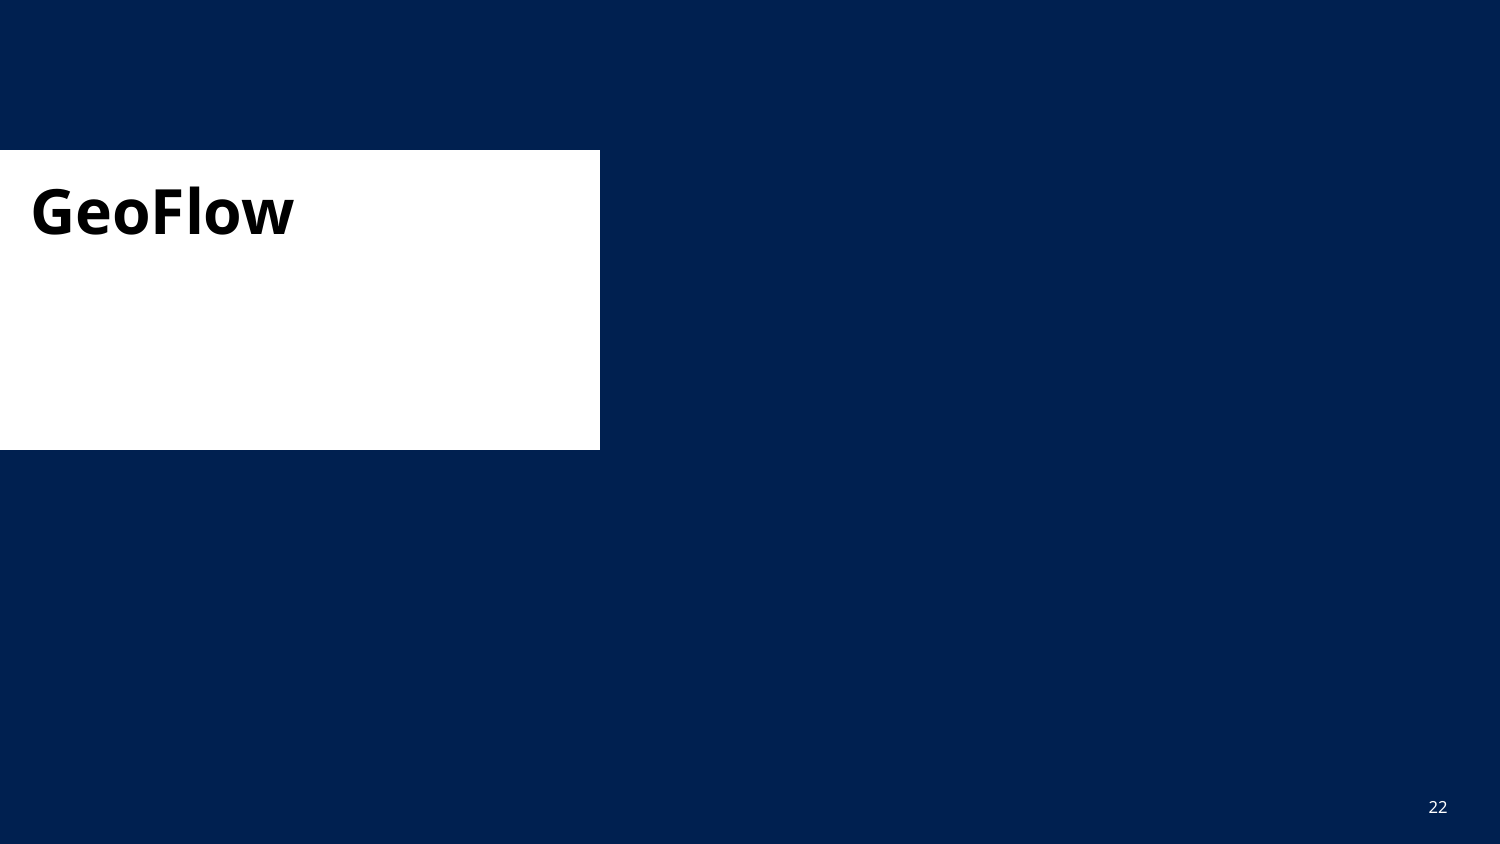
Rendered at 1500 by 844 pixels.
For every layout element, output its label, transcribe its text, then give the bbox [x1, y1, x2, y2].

title GeoFlow [0, 150, 600, 450]
slide_number 22 [1112, 782, 1463, 827]
